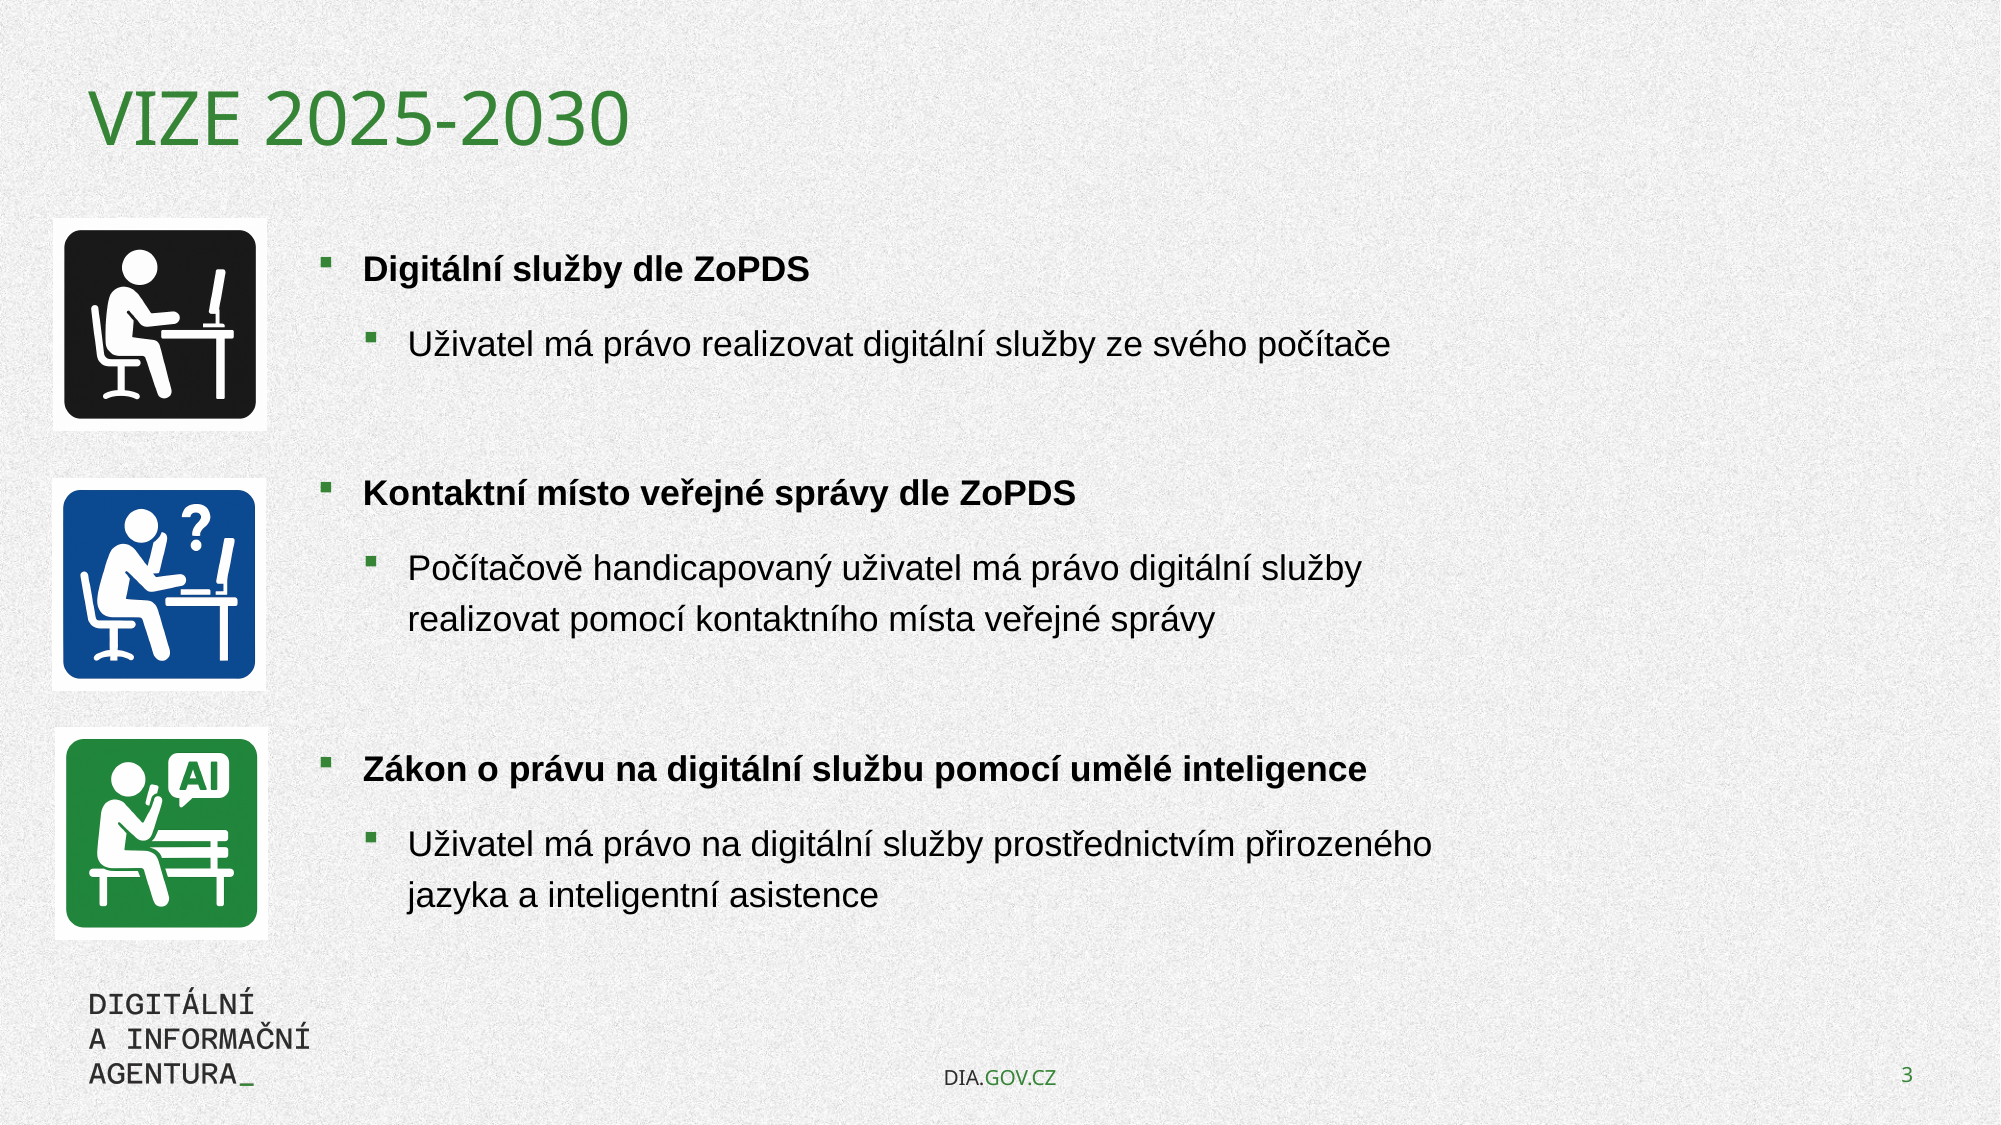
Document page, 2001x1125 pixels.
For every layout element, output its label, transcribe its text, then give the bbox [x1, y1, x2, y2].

picture [0, 0, 2001, 1125]
slide_number 3 [1612, 1037, 1928, 1098]
title Vize 2025-2030 [88, 70, 1416, 284]
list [54, 726, 269, 941]
text_box Digitální služby dle ZoPDS Uživatel má právo realizovat digitální služby ze svého počítače Kontaktní místo veřejné správy dle ZoPDS Počítačově handicapovaný uživatel má právo digitální služby realizovat pomocí kontaktního místa veřejné správy Zákon o právu na digitální službu pomocí umělé inteligence Uživatel má právo na digitální služby prostřednictvím přirozeného jazyka a inteligentní asistence [317, 237, 1513, 918]
footer DIA.GOV.CZ [558, 1037, 1442, 1098]
